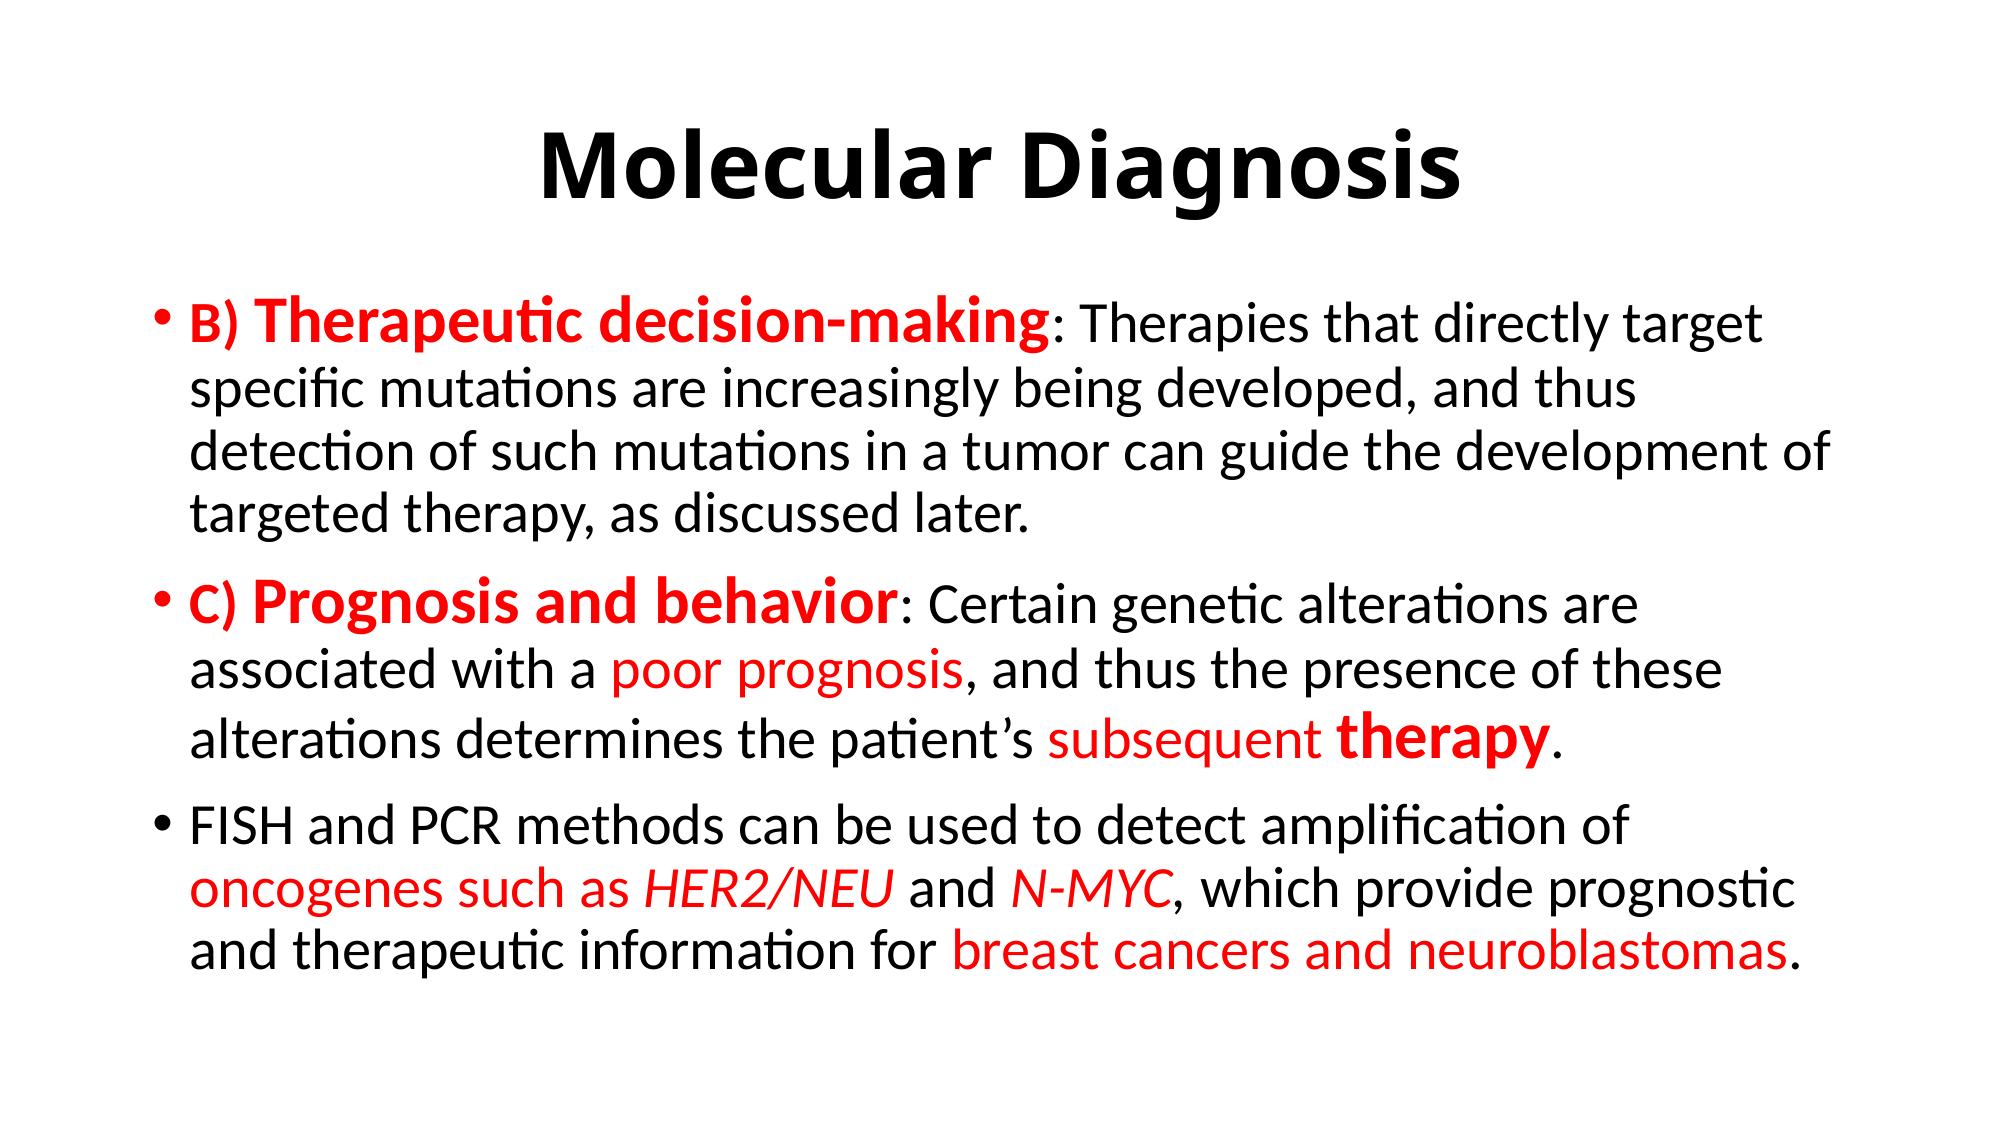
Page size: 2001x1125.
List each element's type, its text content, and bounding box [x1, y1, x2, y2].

list B) Therapeutic decision-making: Therapies that directly target specific mutations are increasingly being developed, and thus detection of such mutations in a tumor can guide the development of targeted therapy, as discussed later. C) Prognosis and behavior: Certain genetic alterations are associated with a poor prognosis, and thus the presence of these alterations determines the patient’s subsequent therapy. FISH and PCR methods can be used to detect amplification of oncogenes such as HER2/NEU and N-MYC, which provide prognostic and therapeutic information for breast cancers and neuroblastomas. [137, 277, 1863, 1125]
title Molecular Diagnosis [137, 59, 1863, 277]
